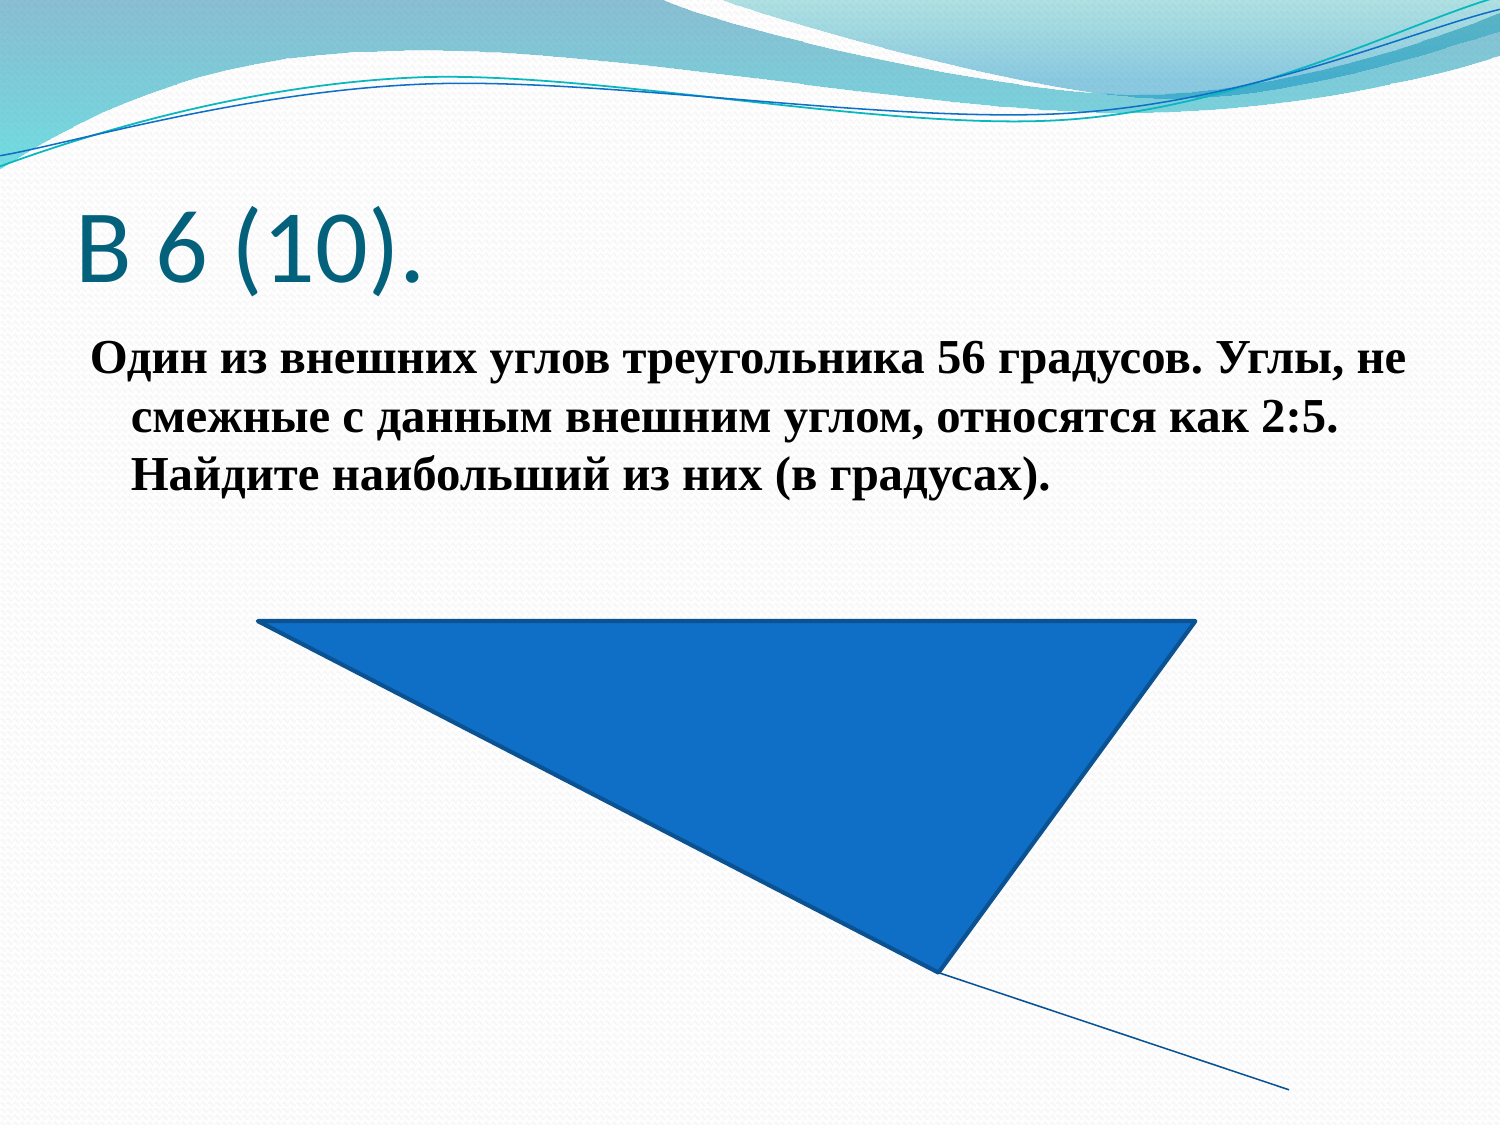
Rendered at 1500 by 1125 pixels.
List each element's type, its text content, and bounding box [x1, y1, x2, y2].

title В 6 (10). [75, 115, 1425, 303]
list Один из внешних углов треугольника 56 градусов. Углы, не смежные с данным внешним углом, относятся как 2:5. Найдите наибольший из них (в градусах). 56◦ [75, 317, 1425, 1038]
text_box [938, 972, 1290, 1090]
text_box [255, 618, 1198, 974]
